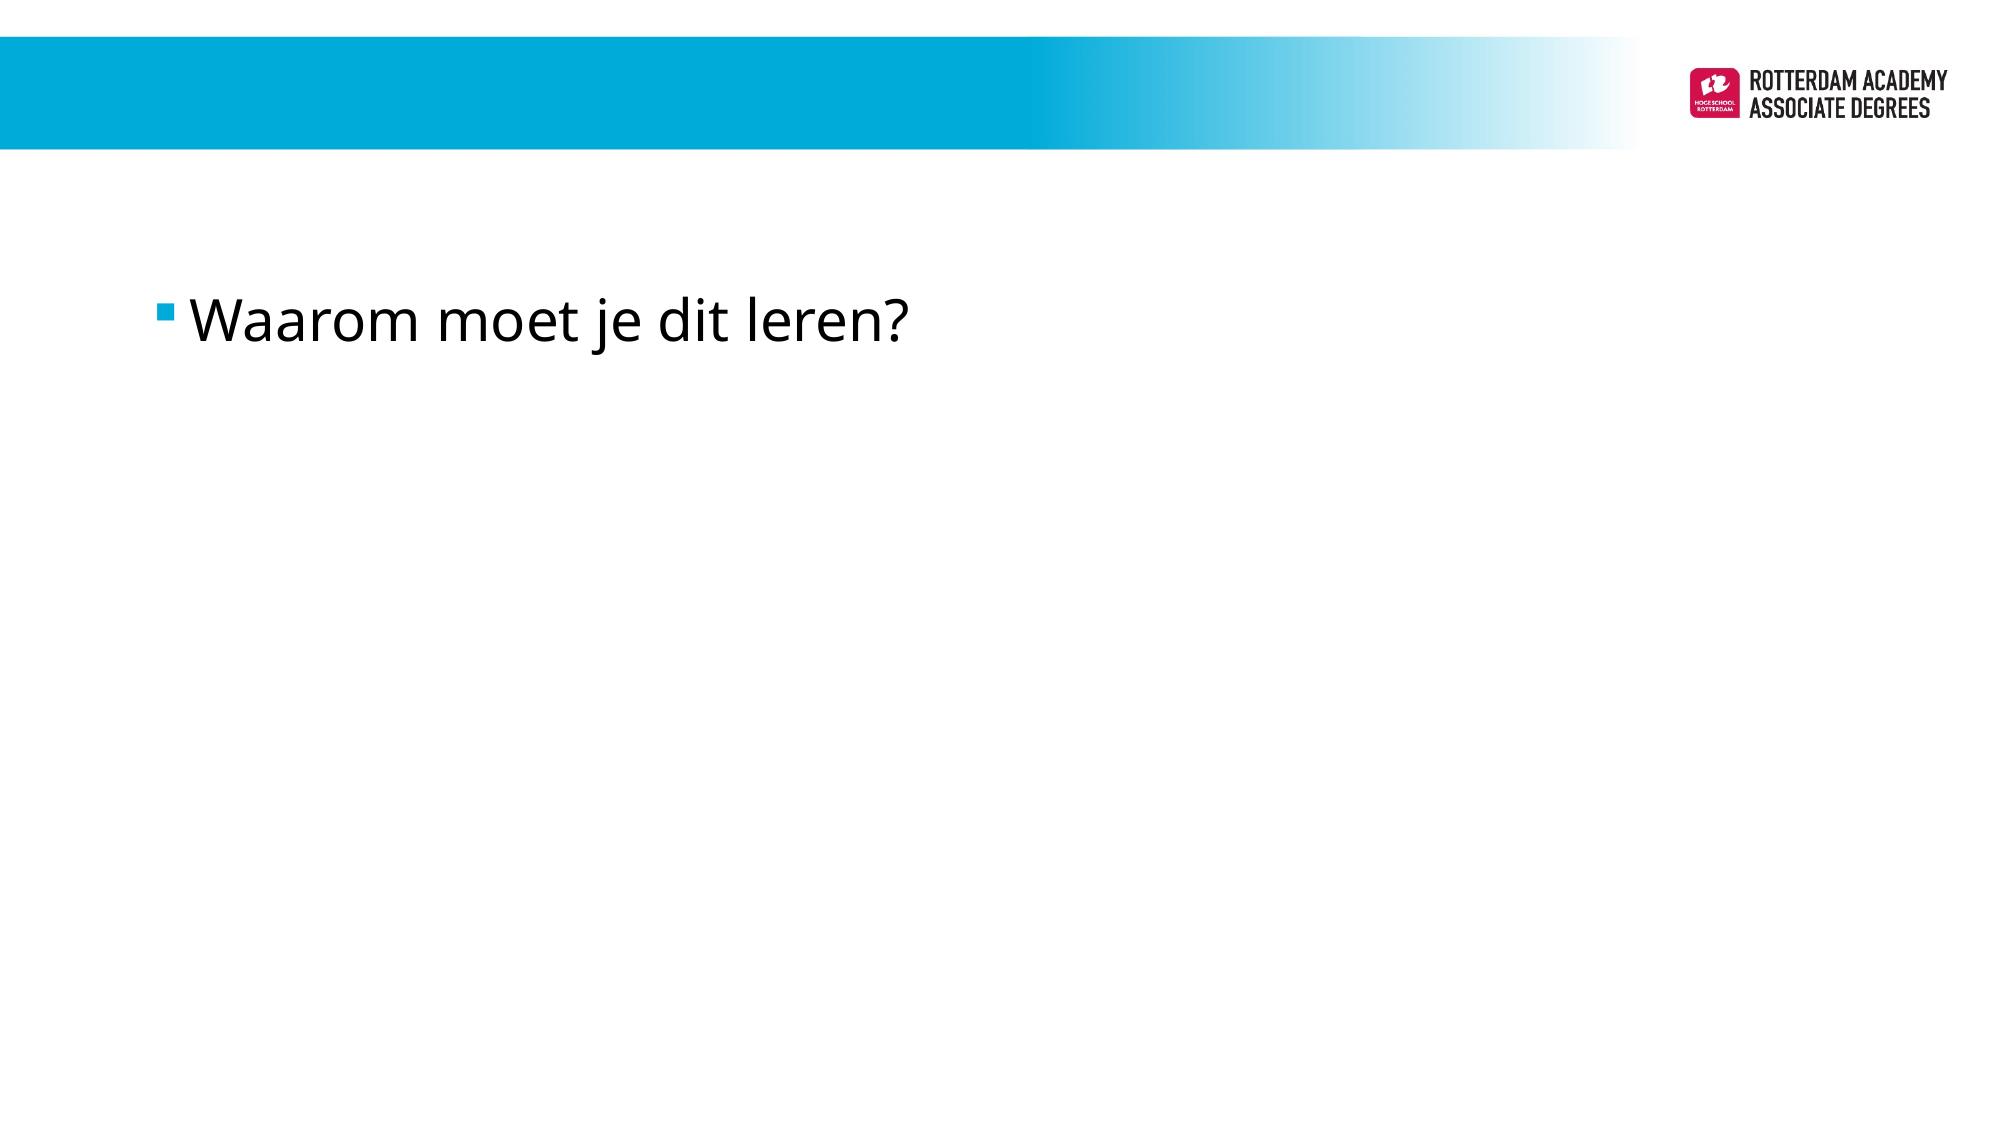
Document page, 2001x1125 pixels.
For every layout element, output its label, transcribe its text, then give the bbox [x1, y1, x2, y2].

picture [0, 0, 2000, 184]
list Waarom moet je dit leren? [137, 283, 1863, 985]
